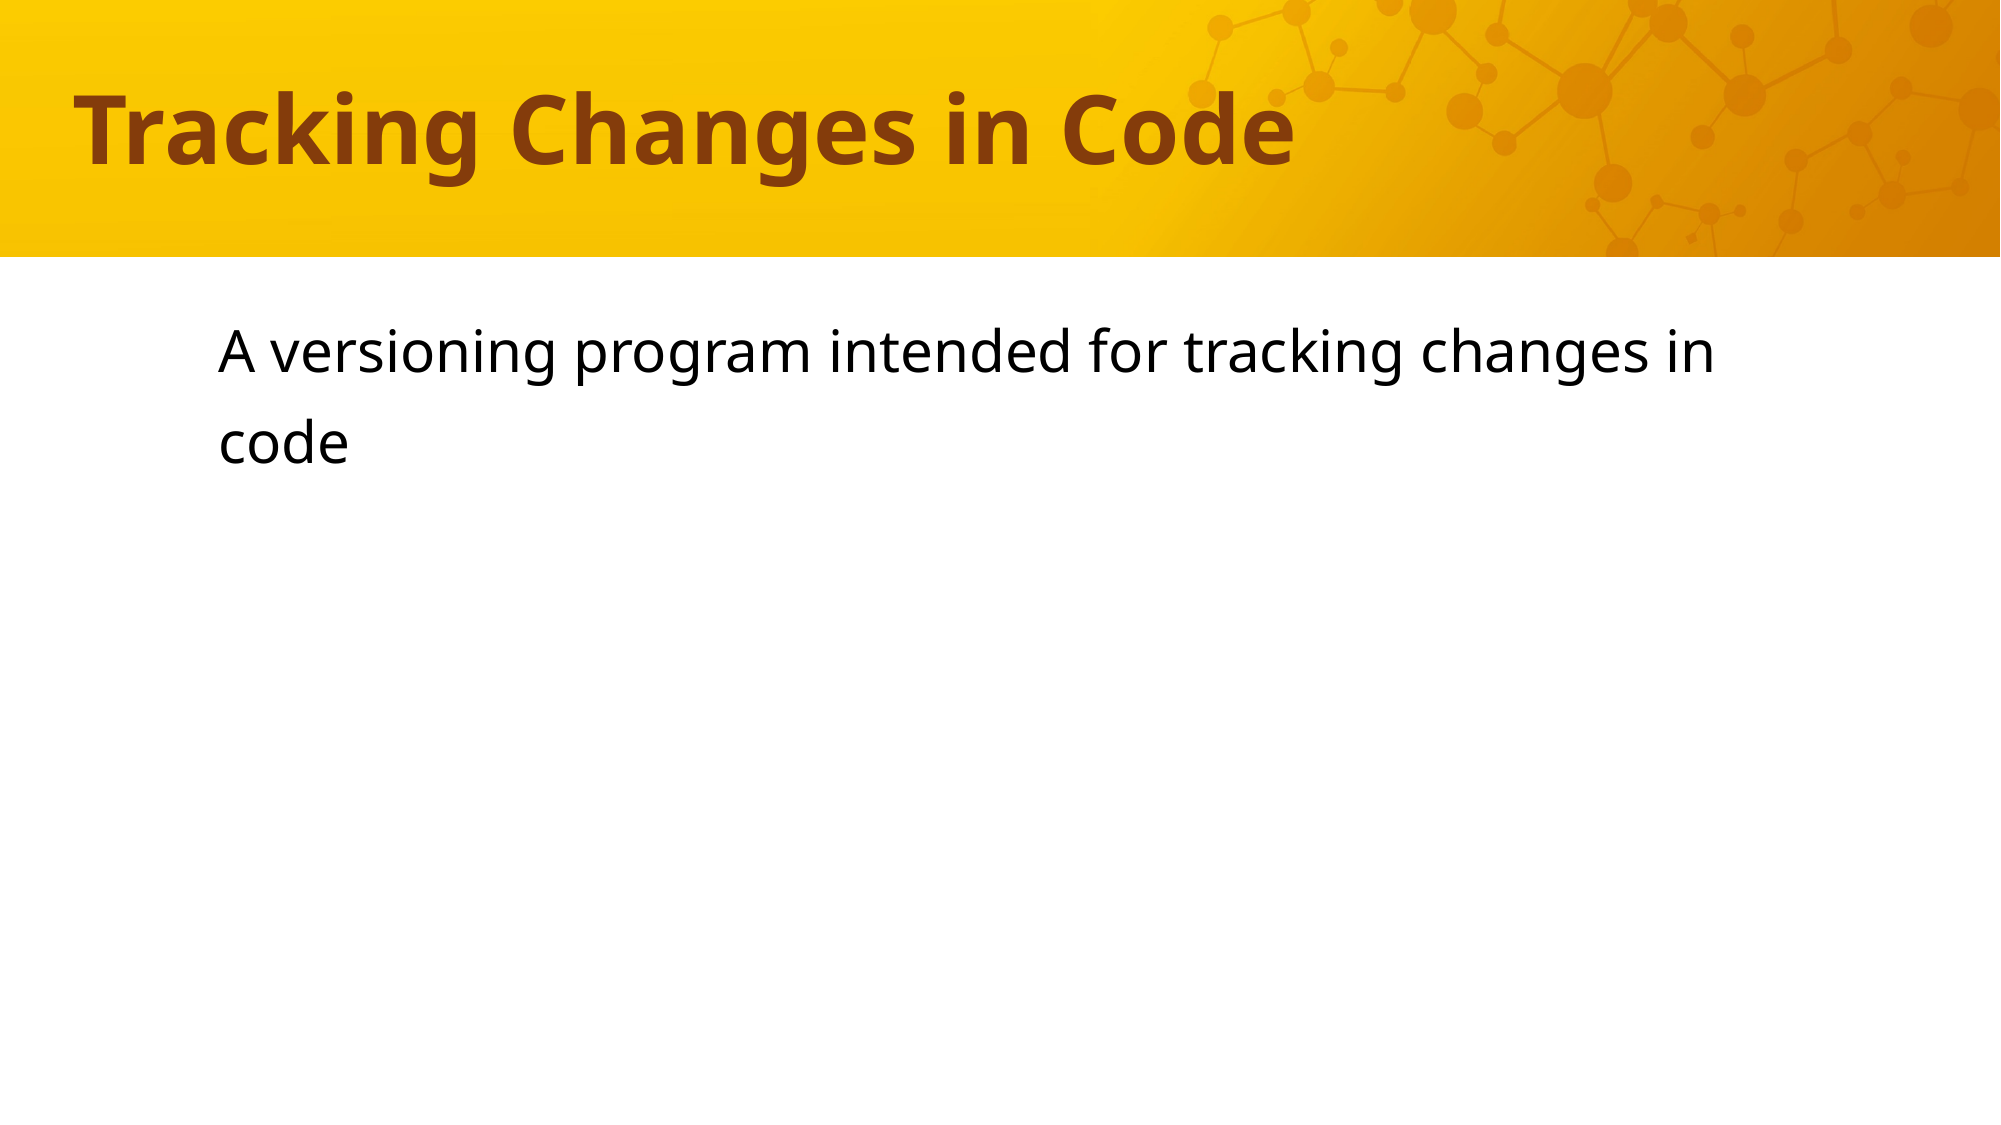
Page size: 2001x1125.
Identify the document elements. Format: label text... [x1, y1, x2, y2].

picture [0, 0, 2000, 257]
text_box A versioning program intended for tracking changes in code [72, 286, 1793, 756]
